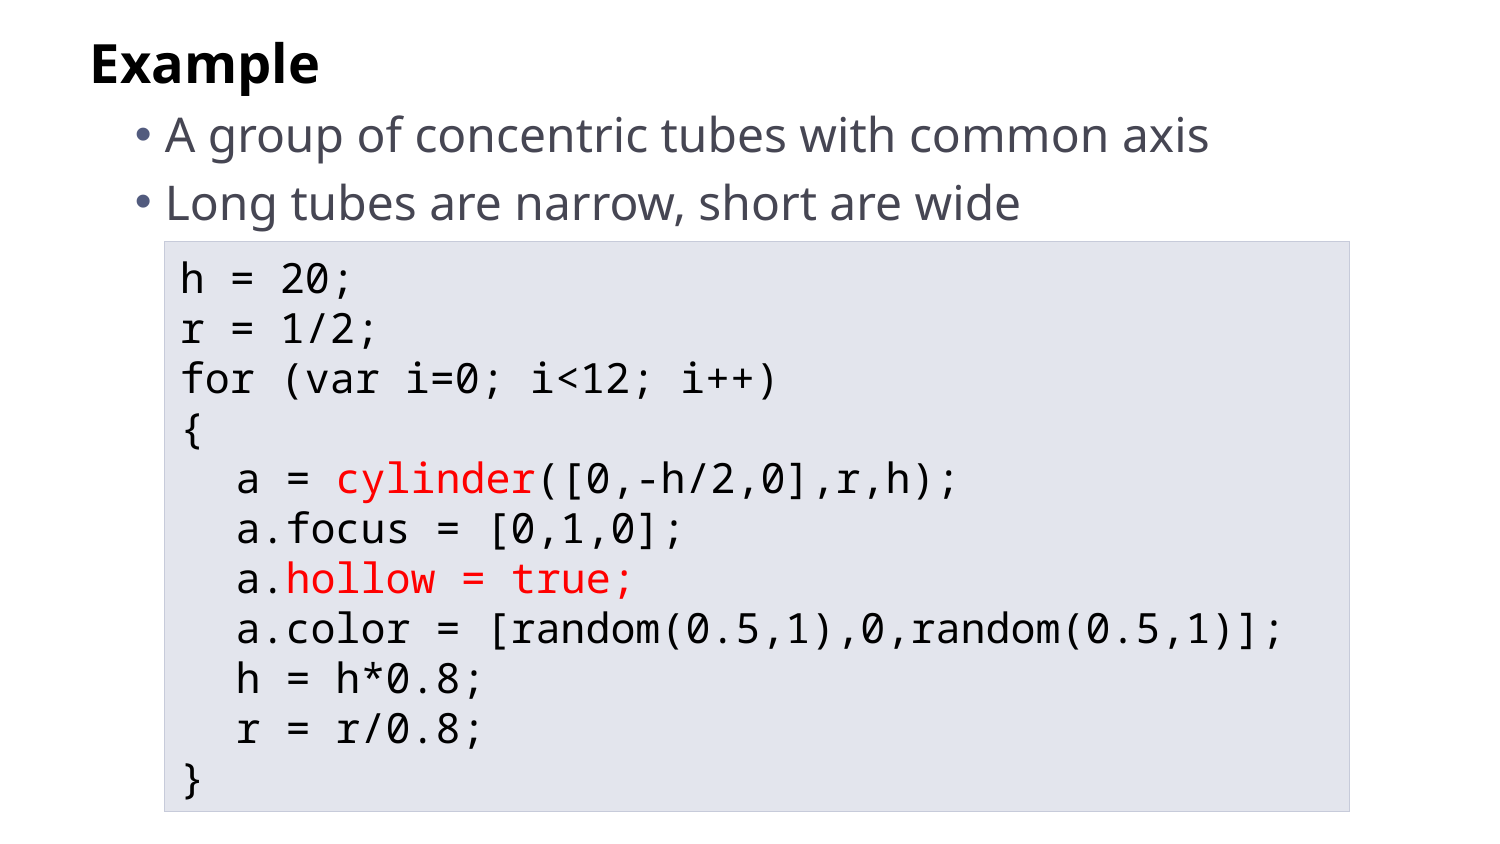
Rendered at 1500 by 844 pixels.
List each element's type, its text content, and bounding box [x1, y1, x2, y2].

text_box h = 20; r = 1/2; for (var i=0; i<12; i++) { a = cylinder([0,-h/2,0],r,h); a.focus = [0,1,0]; a.hollow = true; a.color = [random(0.5,1),0,random(0.5,1)]; h = h*0.8; r = r/0.8; } [164, 241, 1350, 812]
list Example A group of concentric tubes with common axis Long tubes are narrow, short are wide [75, 21, 1475, 835]
